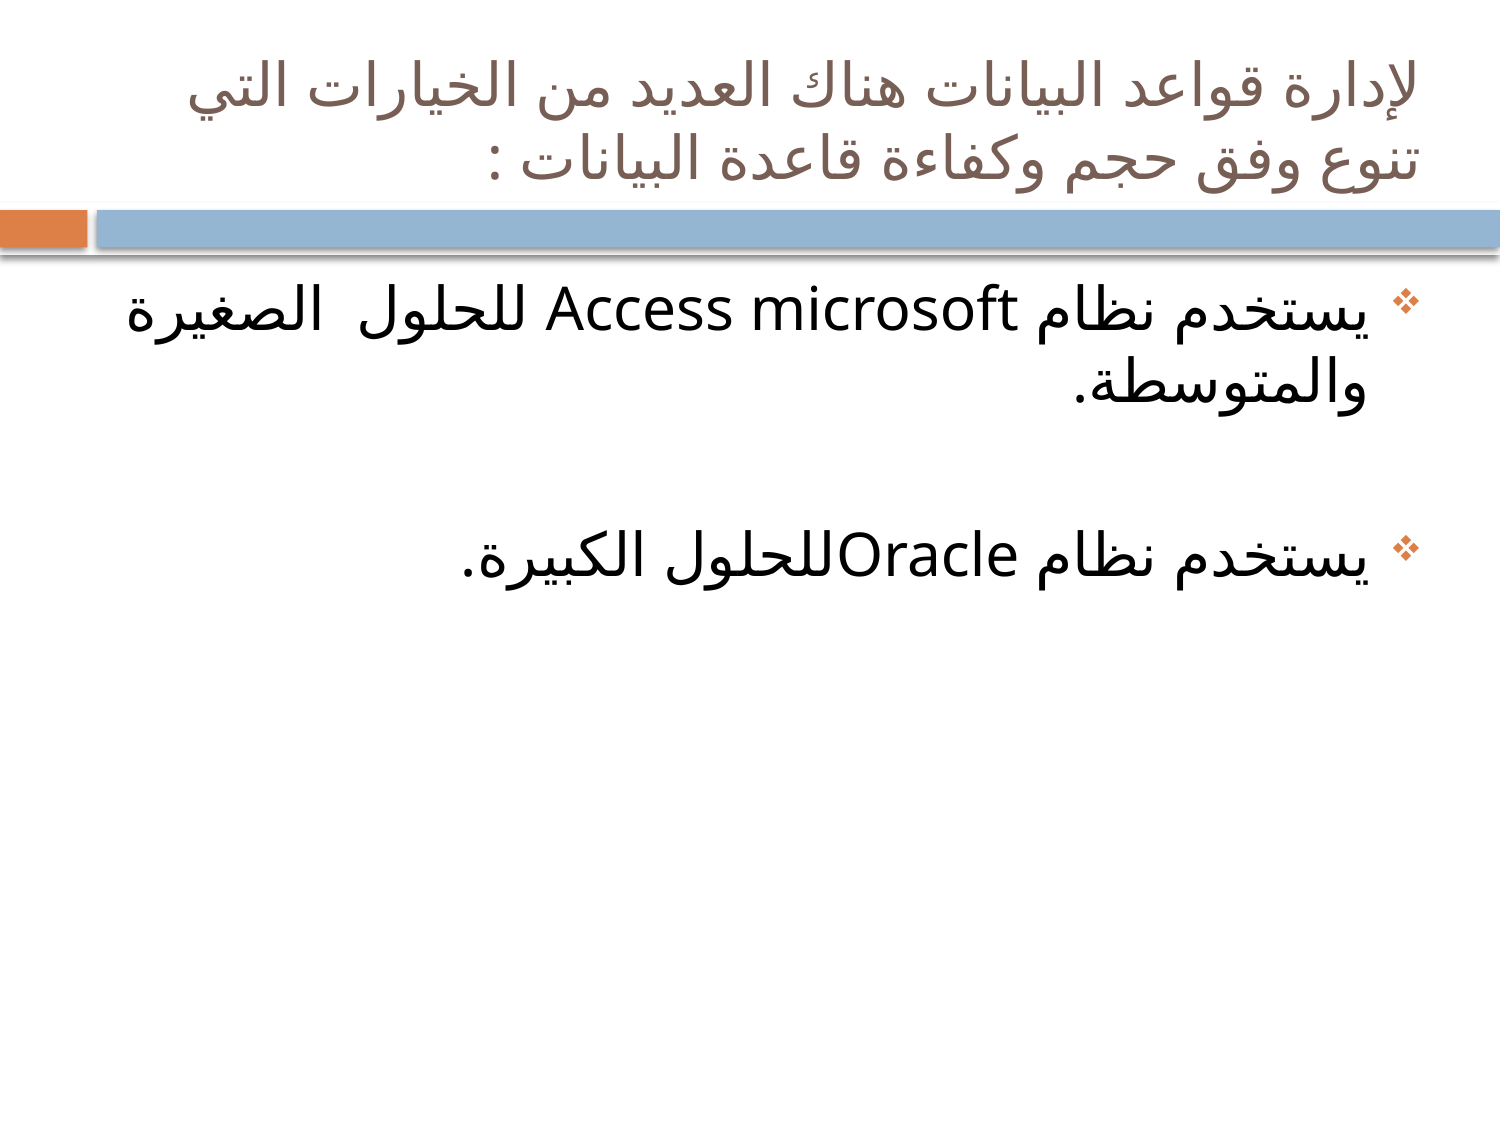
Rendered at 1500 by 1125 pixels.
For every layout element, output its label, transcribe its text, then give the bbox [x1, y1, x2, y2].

title لإدارة قواعد البيانات هناك العديد من الخيارات التي تنوع وفق حجم وكفاءة قاعدة البيانات : [100, 37, 1438, 200]
list يستخدم نظام Access microsoft للحلول الصغيرة والمتوسطة. يستخدم نظام Oracleللحلول الكبيرة. [100, 262, 1438, 1000]
